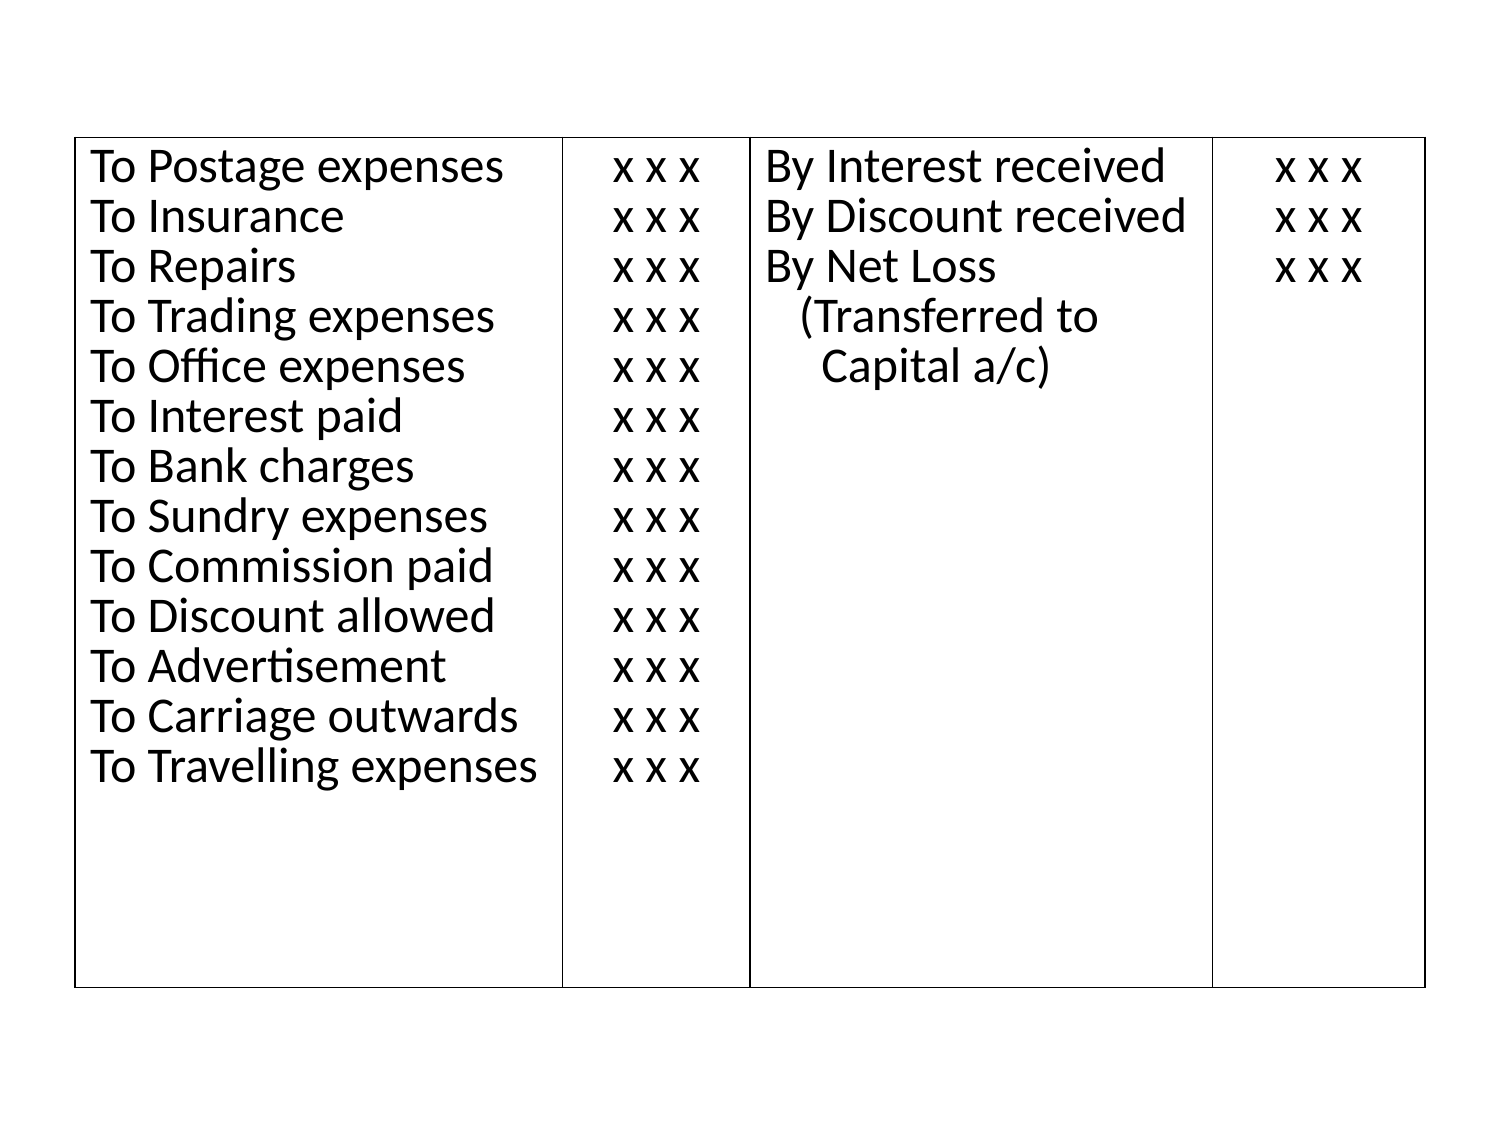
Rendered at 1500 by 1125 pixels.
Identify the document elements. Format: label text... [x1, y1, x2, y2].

table_header By Interest received By Discount received By Net Loss (Transferred to Capital a/c) [751, 138, 1212, 987]
table_header x x x x x x x x x [1213, 138, 1424, 987]
table_header To Postage expenses To Insurance To Repairs To Trading expenses To Office expenses To Interest paid To Bank charges To Sundry expenses To Commission paid To Discount allowed To Advertisement To Carriage outwards To Travelling expenses [76, 138, 562, 987]
table_header x x x x x x x x x x x x x x x x x x x x x x x x x x x x x x x x x x x x x x x [563, 138, 749, 987]
